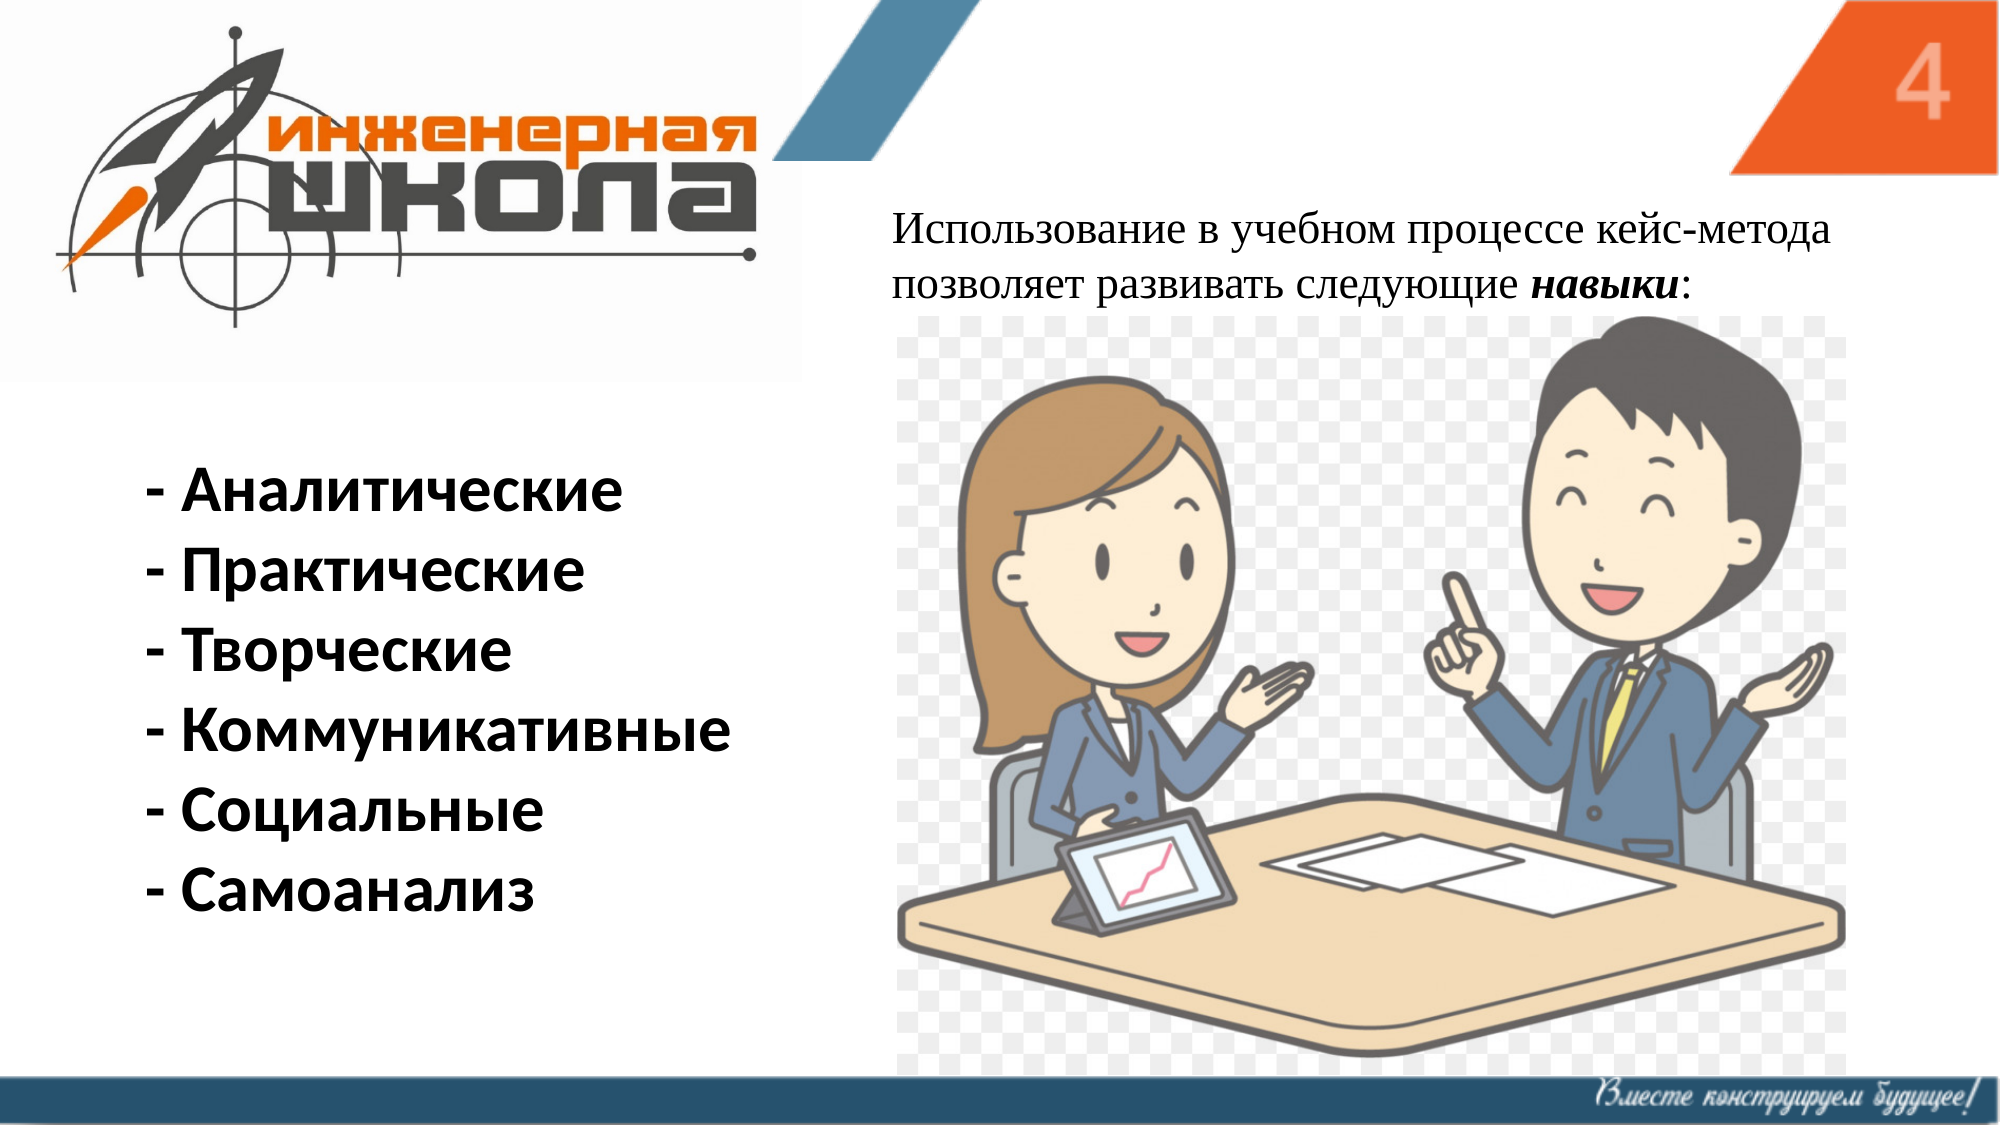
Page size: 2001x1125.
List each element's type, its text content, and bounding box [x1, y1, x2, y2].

picture [0, 1076, 2000, 1125]
text_box Использование в учебном процессе кейс-метода позволяет развивать следующие навыки: [877, 190, 1947, 316]
text_box - Аналитические - Практические - Творческие - Коммуникативные - Социальные - Самоанализ [130, 437, 897, 977]
picture [897, 316, 1846, 1075]
picture [1727, 0, 2000, 177]
picture [0, 0, 983, 382]
